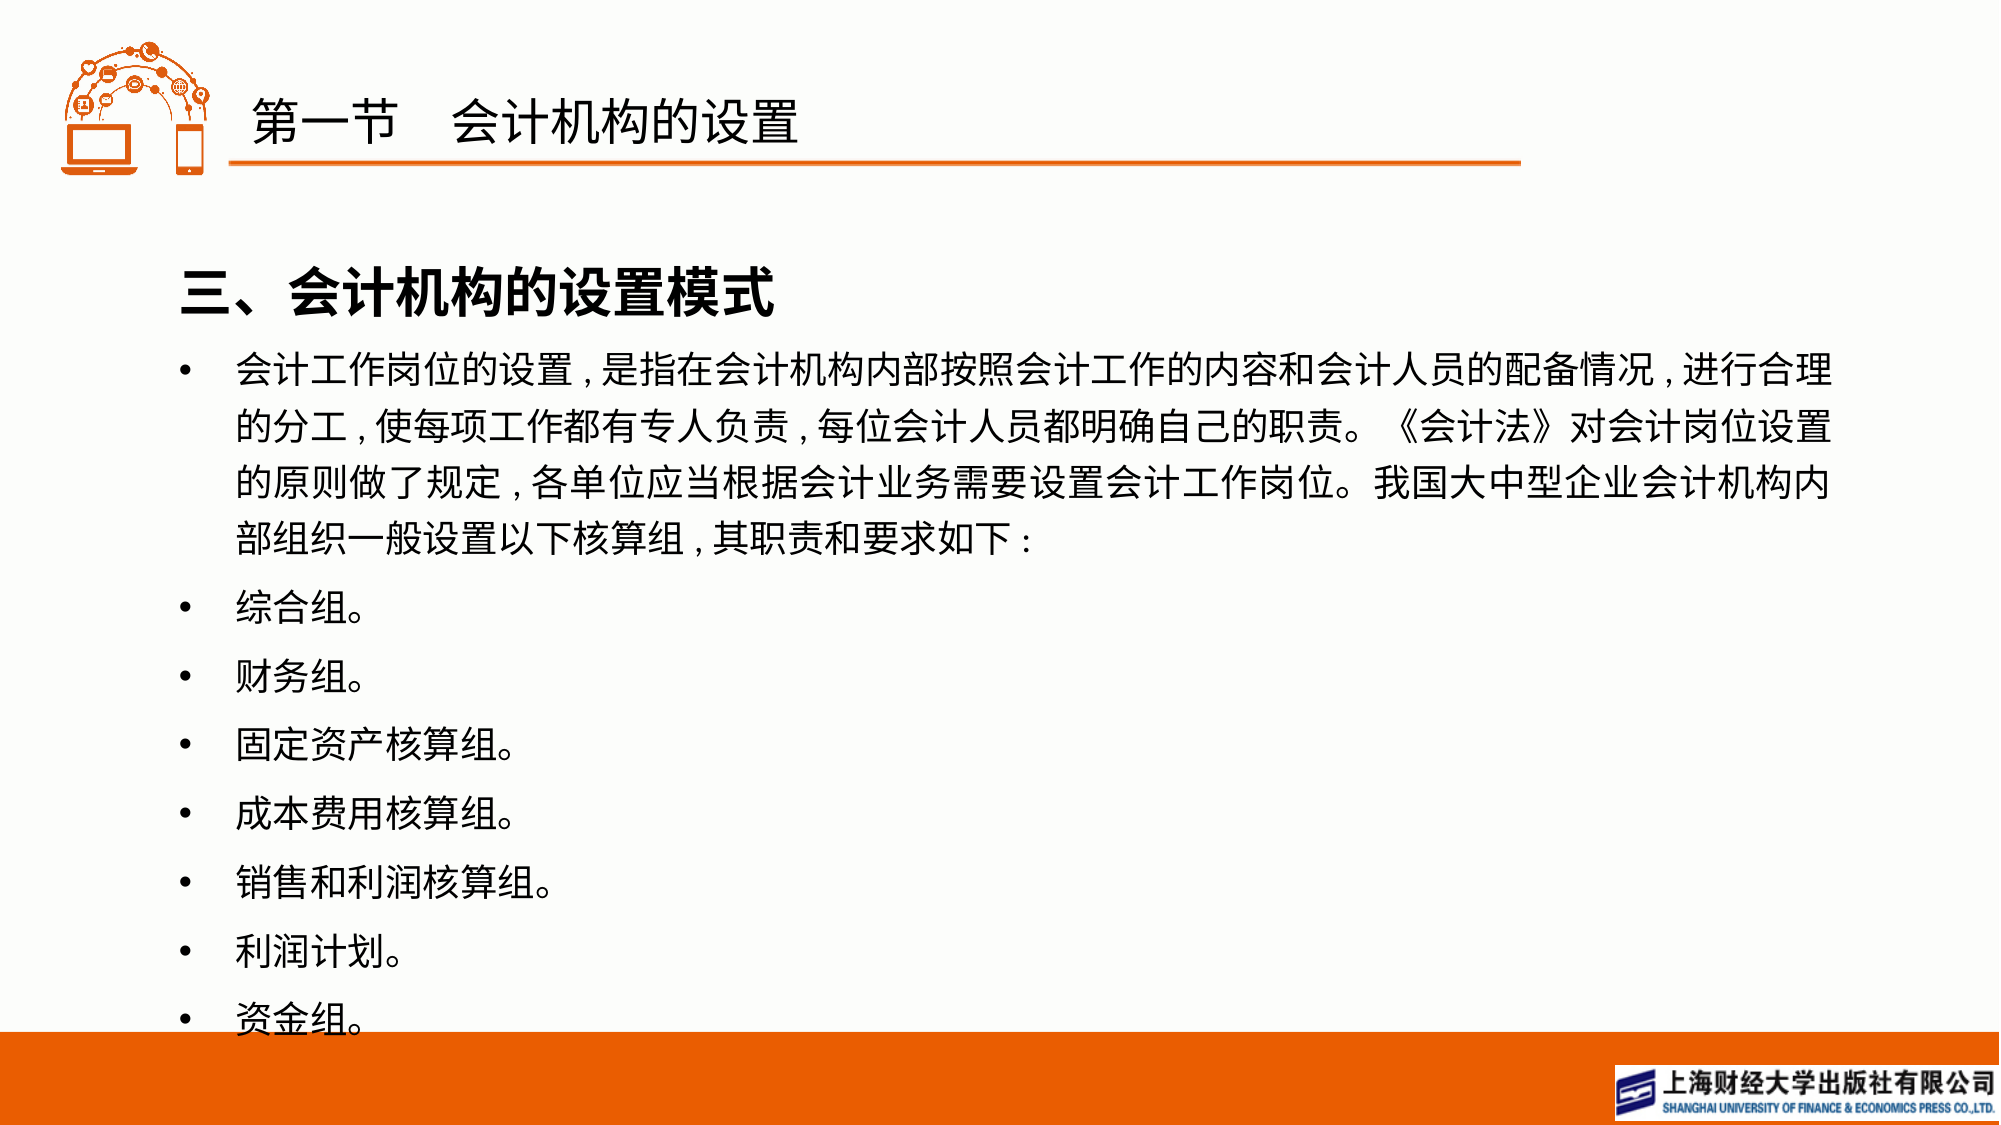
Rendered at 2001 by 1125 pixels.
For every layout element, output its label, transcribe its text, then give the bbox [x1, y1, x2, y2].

title 第一节 会计机构的设置 [235, 82, 1605, 189]
picture [0, 0, 2000, 1125]
list 三、会计机构的设置模式 会计工作岗位的设置,是指在会计机构内部按照会计工作的内容和会计人员的配备情况,进行合理的分工,使每项工作都有专人负责,每位会计人员都明确自己的职责。《会计法》对会计岗位设置的原则做了规定,各单位应当根据会计业务需要设置会计工作岗位。我国大中型企业会计机构内部组织一般设置以下核算组,其职责和要求如下: 综合组。 财务组。 固定资产核算组。 成本费用核算组。 销售和利润核算组。 利润计划。 资金组。 [163, 227, 1849, 1049]
